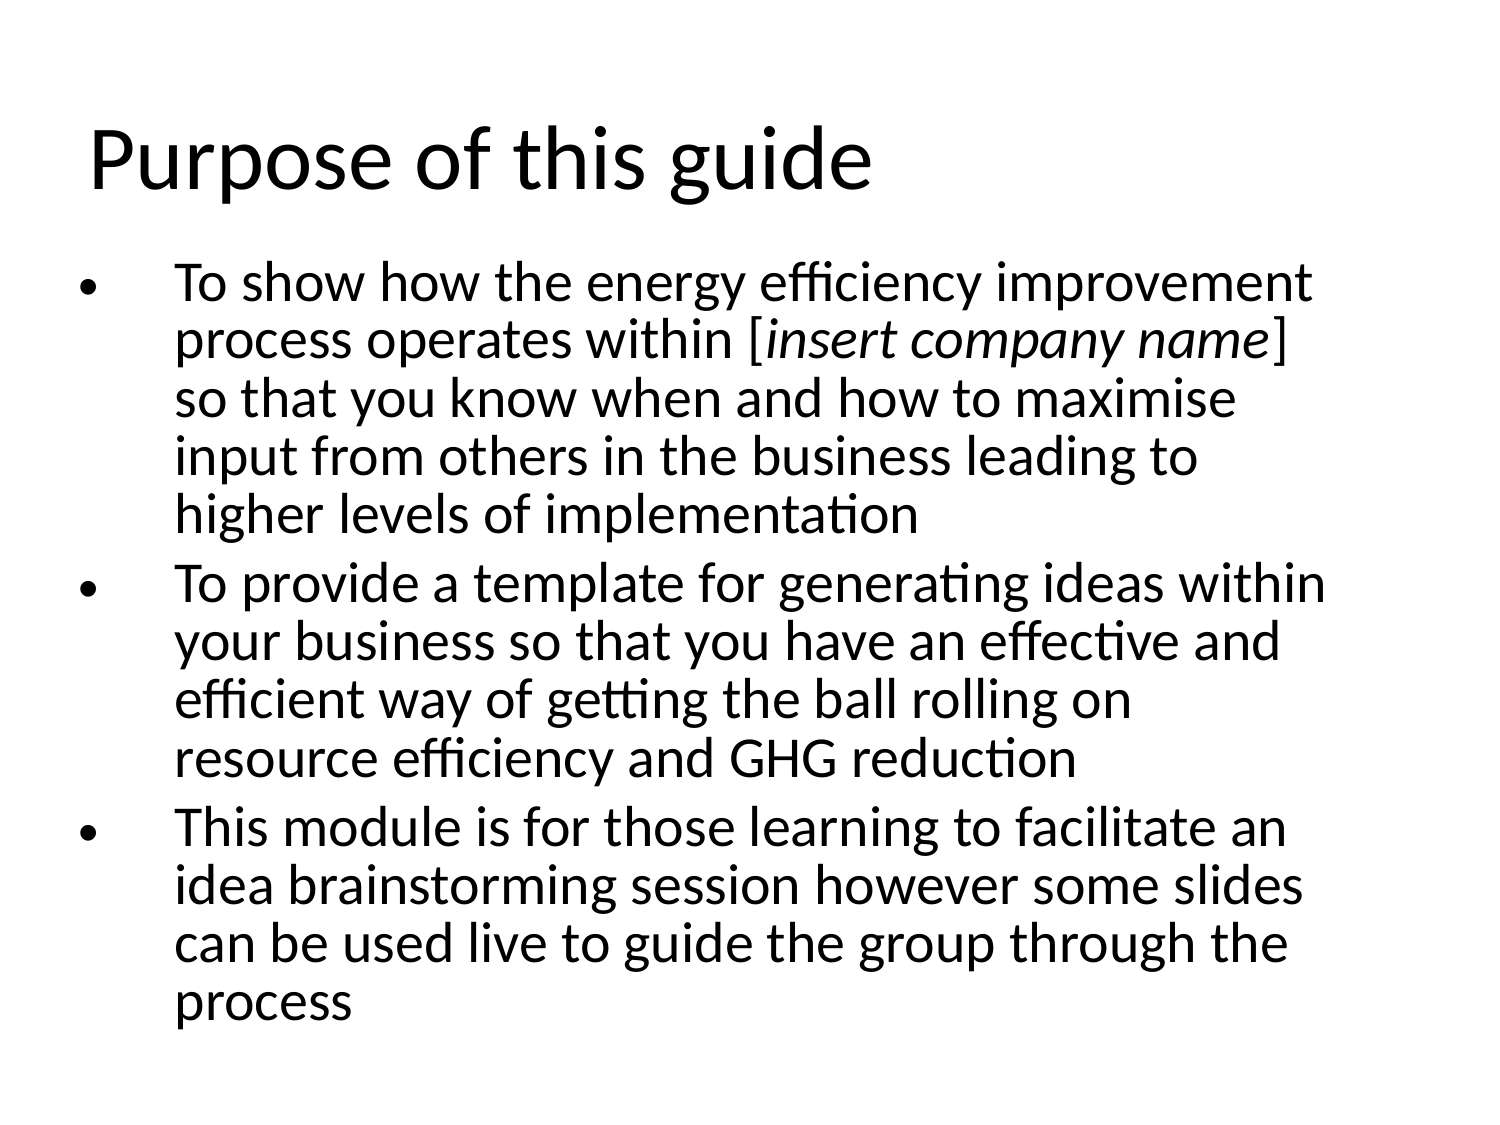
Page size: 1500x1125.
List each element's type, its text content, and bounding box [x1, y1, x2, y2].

text_box Purpose of this guide [88, 45, 1164, 209]
list To show how the energy efficiency improvement process operates within [insert company name] so that you know when and how to maximise input from others in the business leading to higher levels of implementation To provide a template for generating ideas within your business so that you have an effective and efficient way of getting the ball rolling on resource efficiency and GHG reduction This module is for those learning to facilitate an idea brainstorming session however some slides can be used live to guide the group through the process [63, 249, 1353, 1060]
